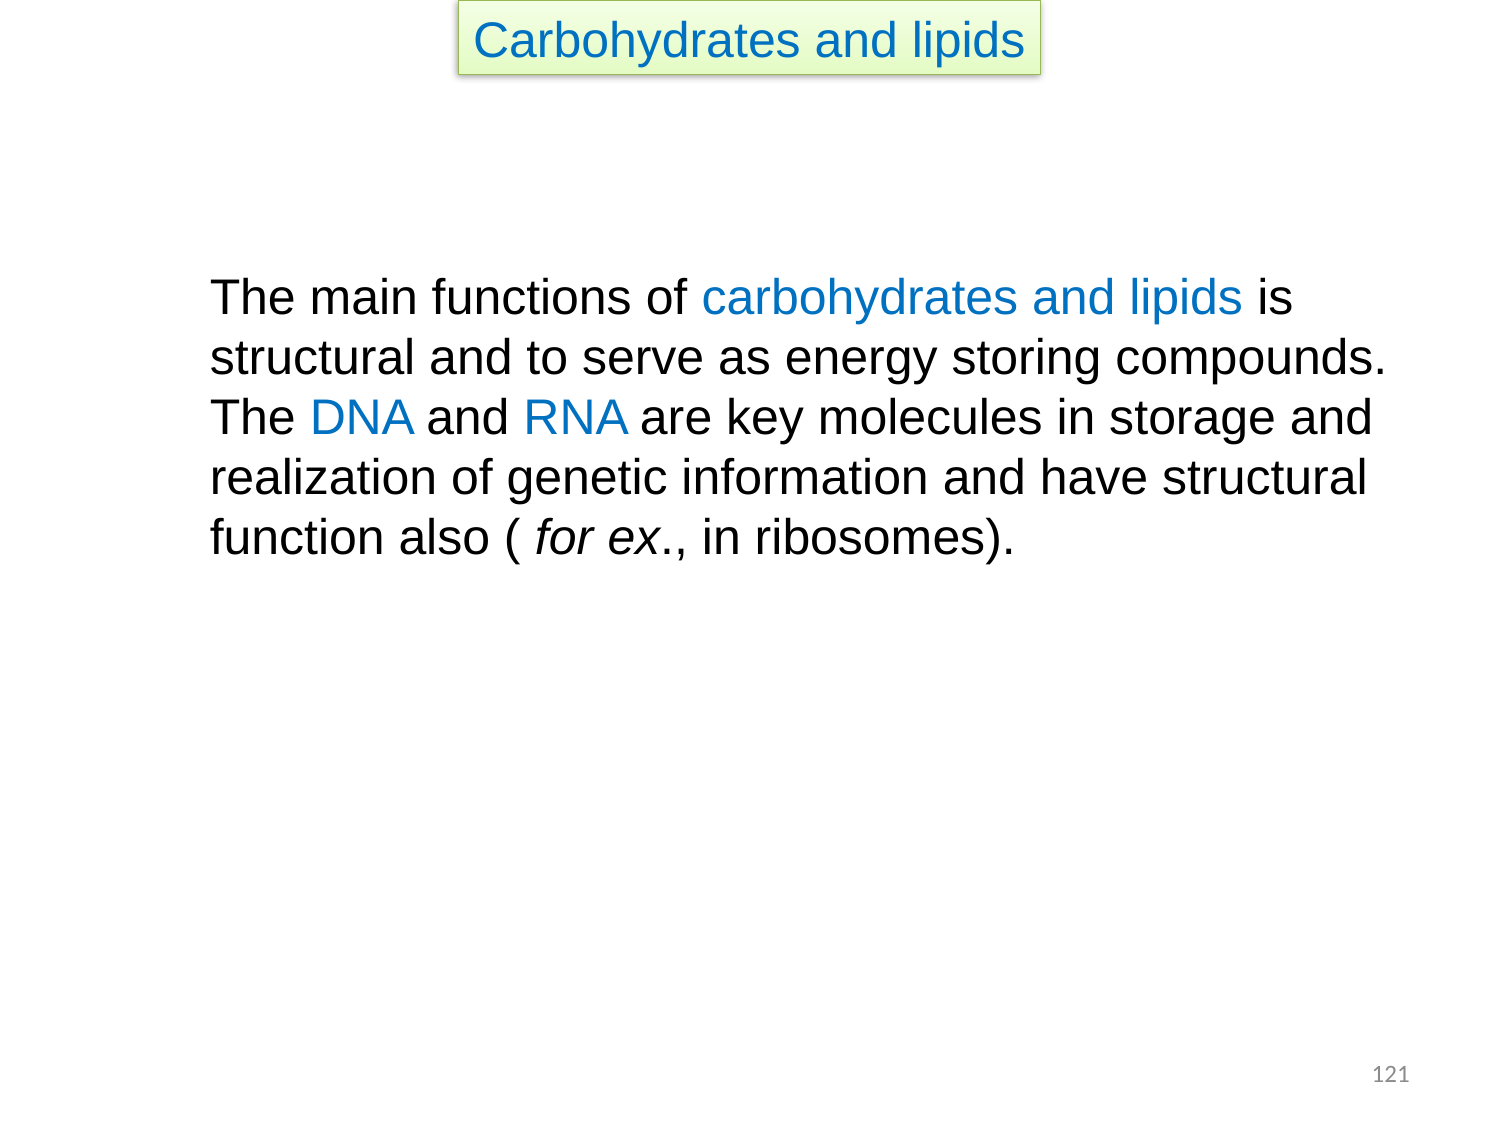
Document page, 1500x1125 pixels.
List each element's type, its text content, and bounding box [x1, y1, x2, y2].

text_box Carbohydrates and lipids [458, 0, 1041, 75]
text_box The main functions of carbohydrates and lipids is structural and to serve as energy storing compounds. The DNA and RNA are key molecules in storage and realization of genetic information and have structural function also ( for ex., in ribosomes). [194, 256, 1459, 572]
slide_number 121 [1074, 1042, 1425, 1103]
